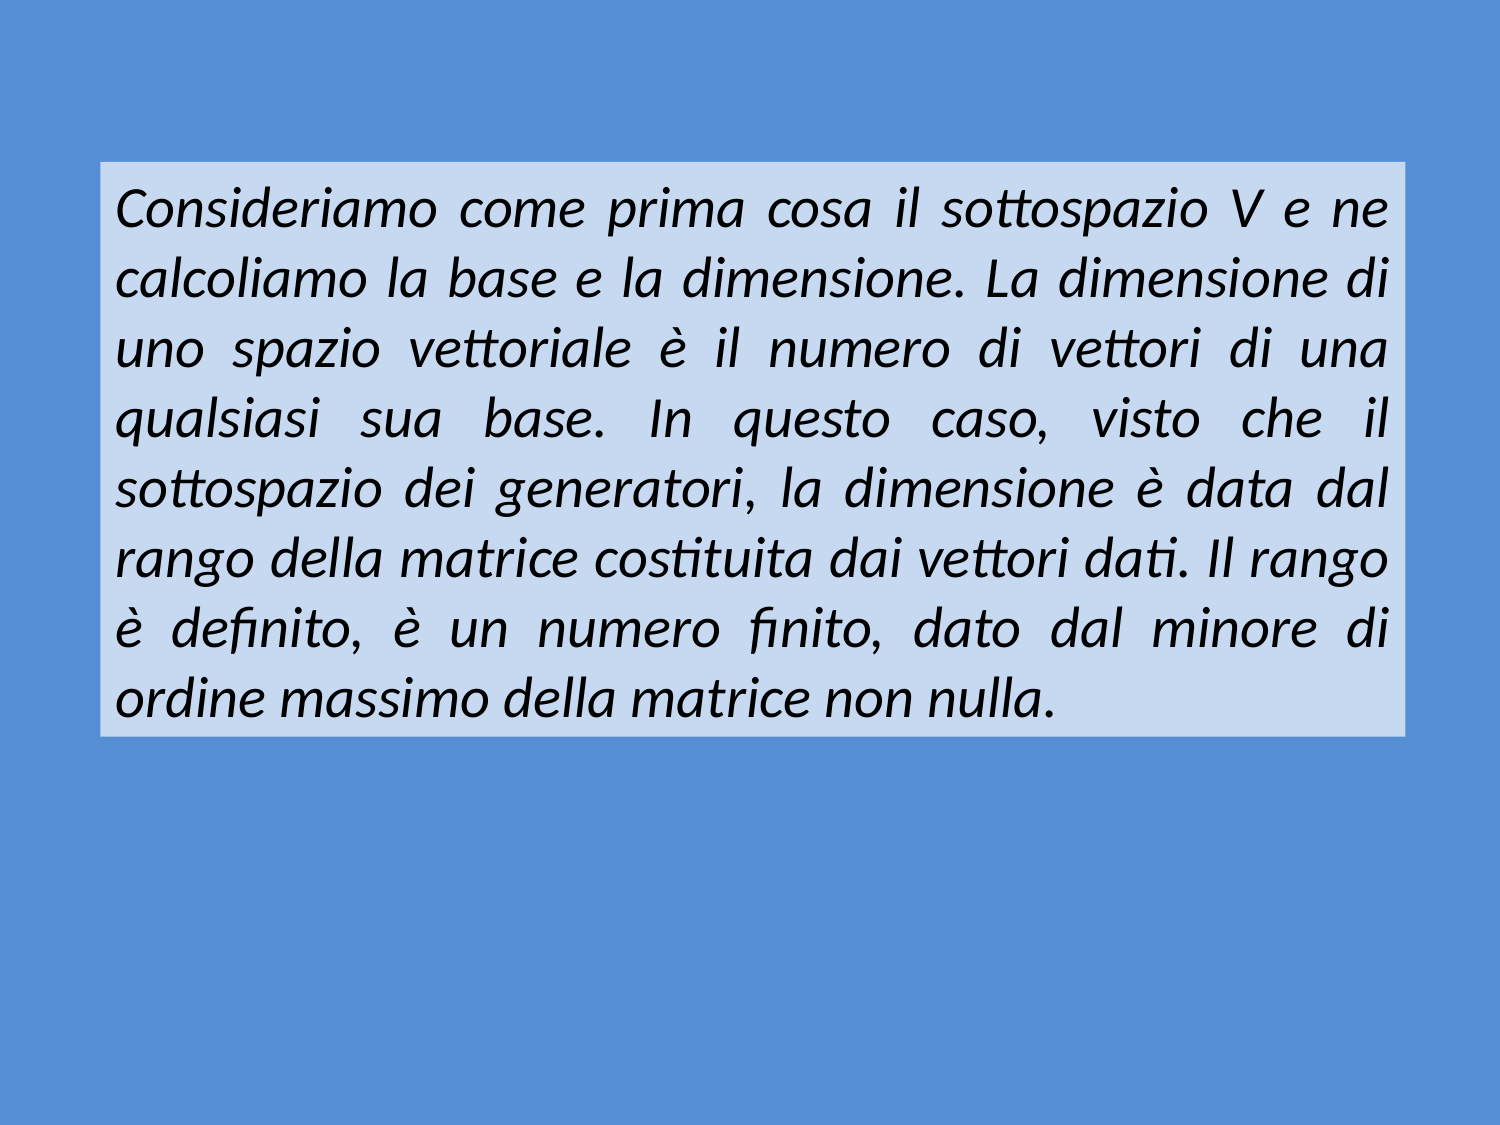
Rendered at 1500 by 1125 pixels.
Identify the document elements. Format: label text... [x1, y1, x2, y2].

text_box Consideriamo come prima cosa il sottospazio V e ne calcoliamo la base e la dimensione. La dimensione di uno spazio vettoriale è il numero di vettori di una qualsiasi sua base. In questo caso, visto che il sottospazio dei generatori, la dimensione è data dal rango della matrice costituita dai vettori dati. Il rango è definito, è un numero finito, dato dal minore di ordine massimo della matrice non nulla. [100, 161, 1406, 737]
